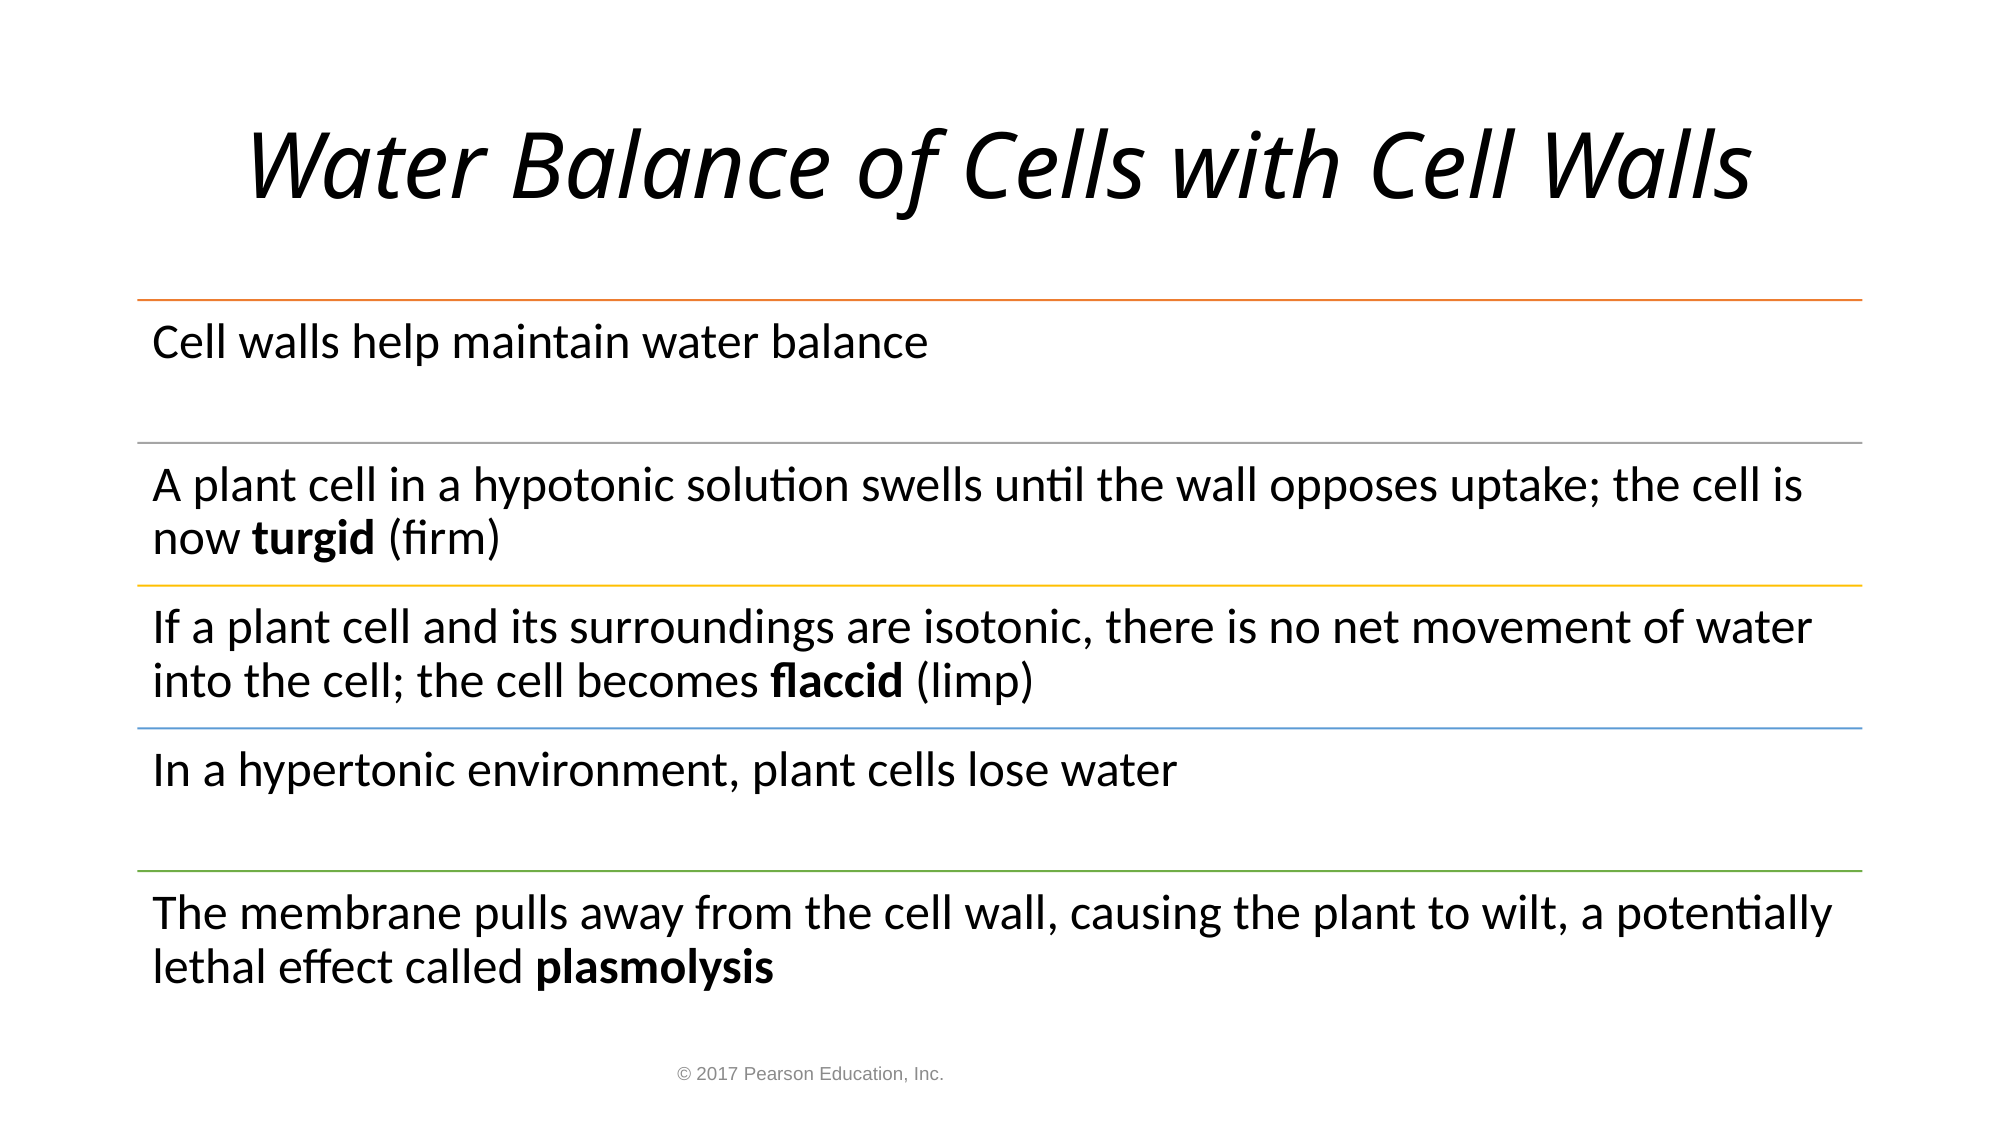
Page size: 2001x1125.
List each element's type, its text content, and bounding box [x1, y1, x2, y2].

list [137, 299, 1863, 1014]
footer © 2017 Pearson Education, Inc. [662, 1042, 1338, 1103]
title Water Balance of Cells with Cell Walls [137, 59, 1863, 278]
